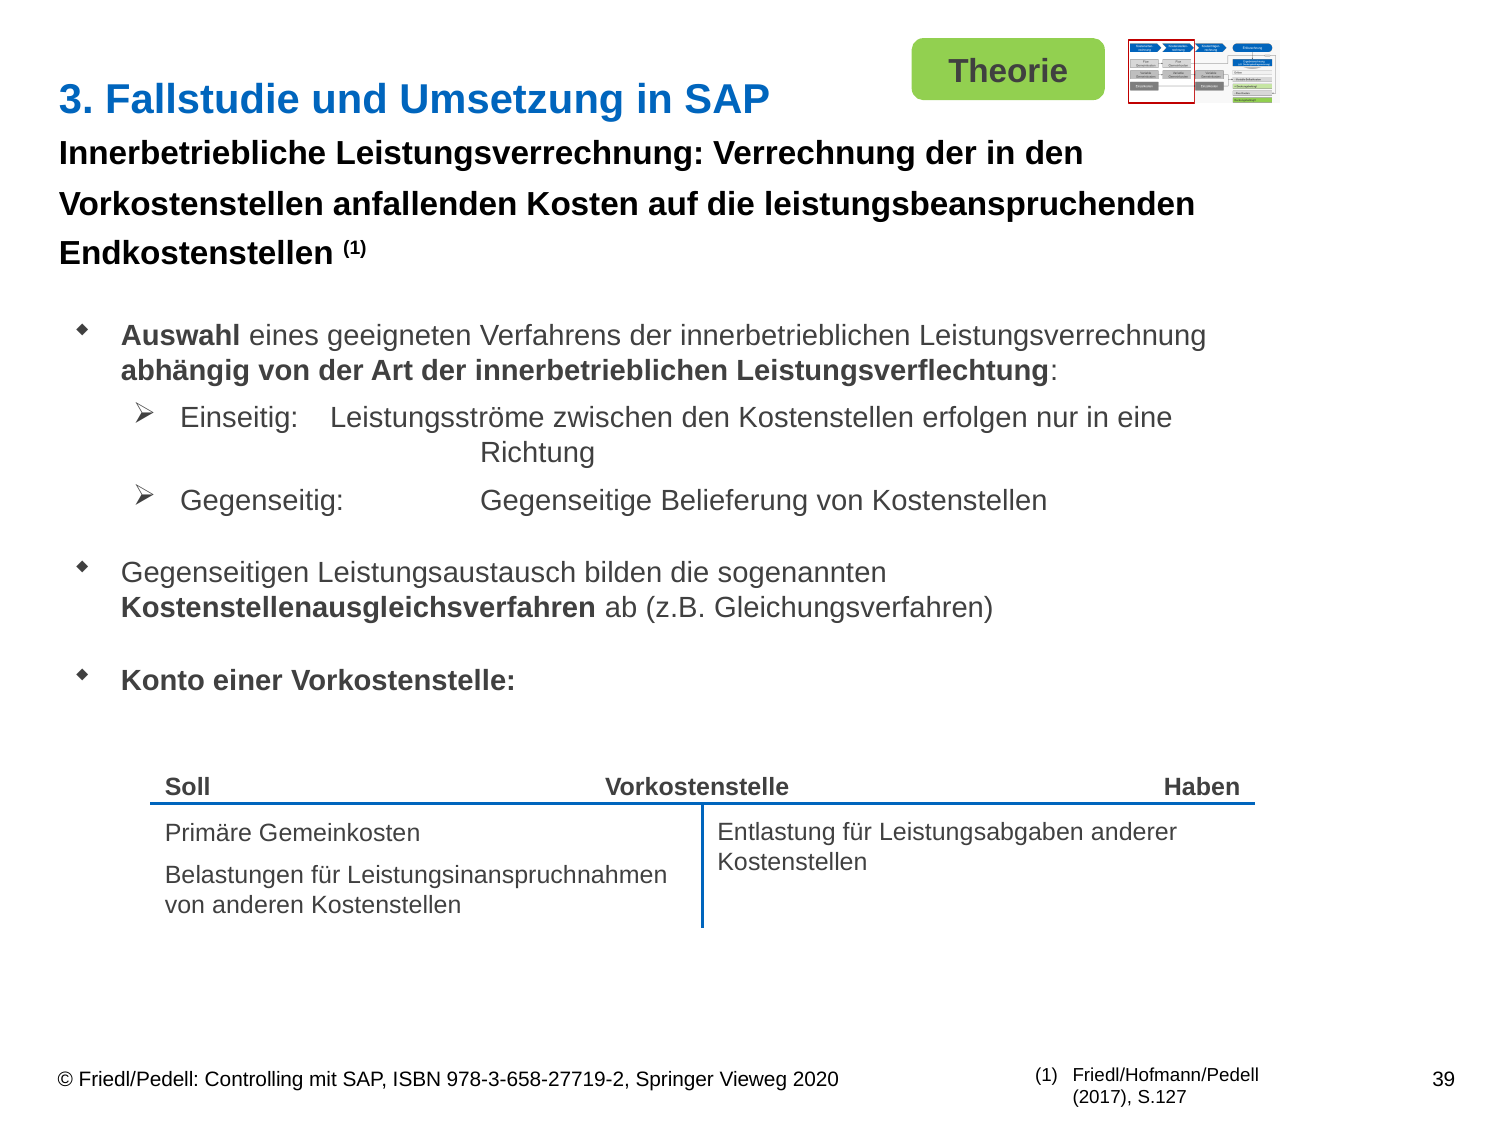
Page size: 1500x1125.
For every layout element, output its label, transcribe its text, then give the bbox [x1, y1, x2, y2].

text_box Friedl/Hofmann/Pedell (2017), S.127 [1020, 1054, 1278, 1115]
text_box Theorie [911, 38, 1105, 101]
title 3. Fallstudie und Umsetzung in SAP [58, 58, 1278, 119]
slide_number 39 [1262, 1058, 1470, 1119]
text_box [1128, 39, 1281, 104]
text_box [149, 762, 1256, 929]
footer © Friedl/Pedell: Controlling mit SAP, ISBN 978-3-658-27719-2, Springer Vieweg 2020 [42, 1058, 1235, 1113]
list Innerbetriebliche Leistungsverrechnung: Verrechnung der in den Vorkostenstellen anfallenden Kosten auf die leistungsbeanspruchenden Endkostenstellen (1) [58, 121, 1278, 171]
text_box Auswahl eines geeigneten Verfahrens der innerbetrieblichen Leistungsverrechnung abhängig von der Art der innerbetrieblichen Leistungsverflechtung: Einseitig: Leistungsströme zwischen den Kostenstellen erfolgen nur in eine Richtung Gegenseitig: Gegenseitige Belieferung von Kostenstellen Gegenseitigen Leistungsaustausch bilden die sogenannten Kostenstellenausgleichsverfahren ab (z.B. Gleichungsverfahren) Konto einer Vorkostenstelle: [58, 236, 1347, 979]
